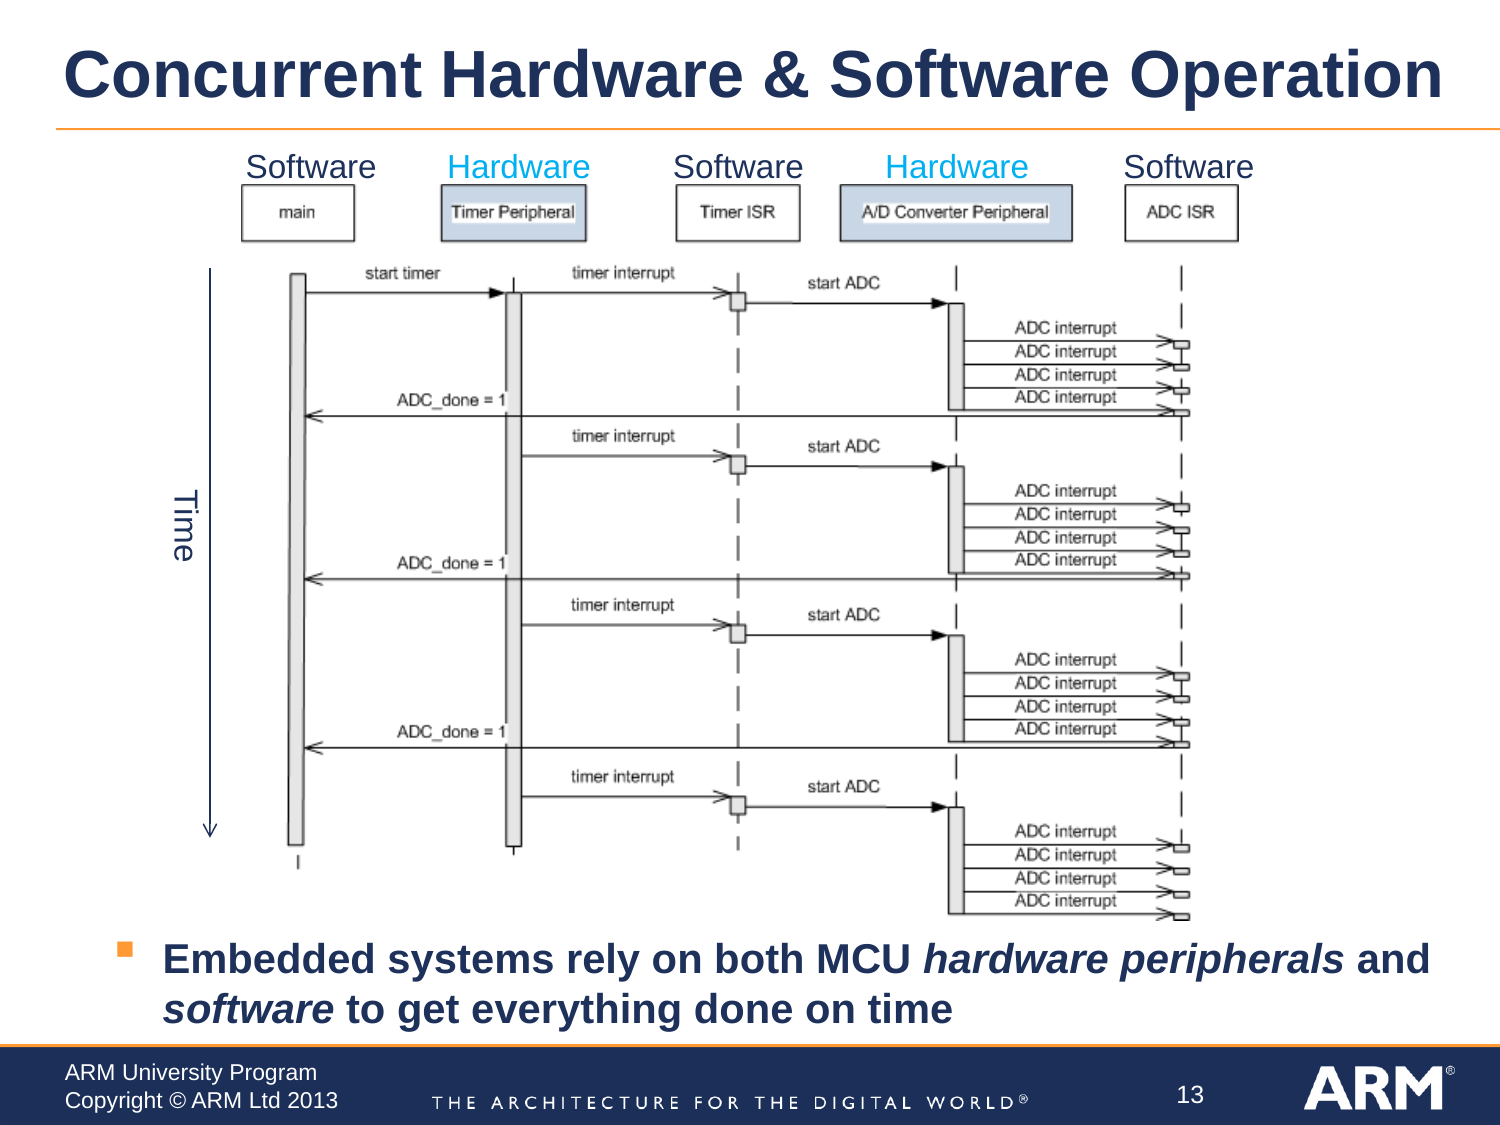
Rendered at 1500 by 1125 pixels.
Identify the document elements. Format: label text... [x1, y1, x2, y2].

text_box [162, 137, 1267, 922]
title Concurrent Hardware & Software Operation [49, 1, 1500, 141]
picture [302, 1101, 309, 1107]
picture [0, 1048, 1500, 1125]
list Embedded systems rely on both MCU hardware peripherals and software to get everything done on time [99, 924, 1488, 1101]
